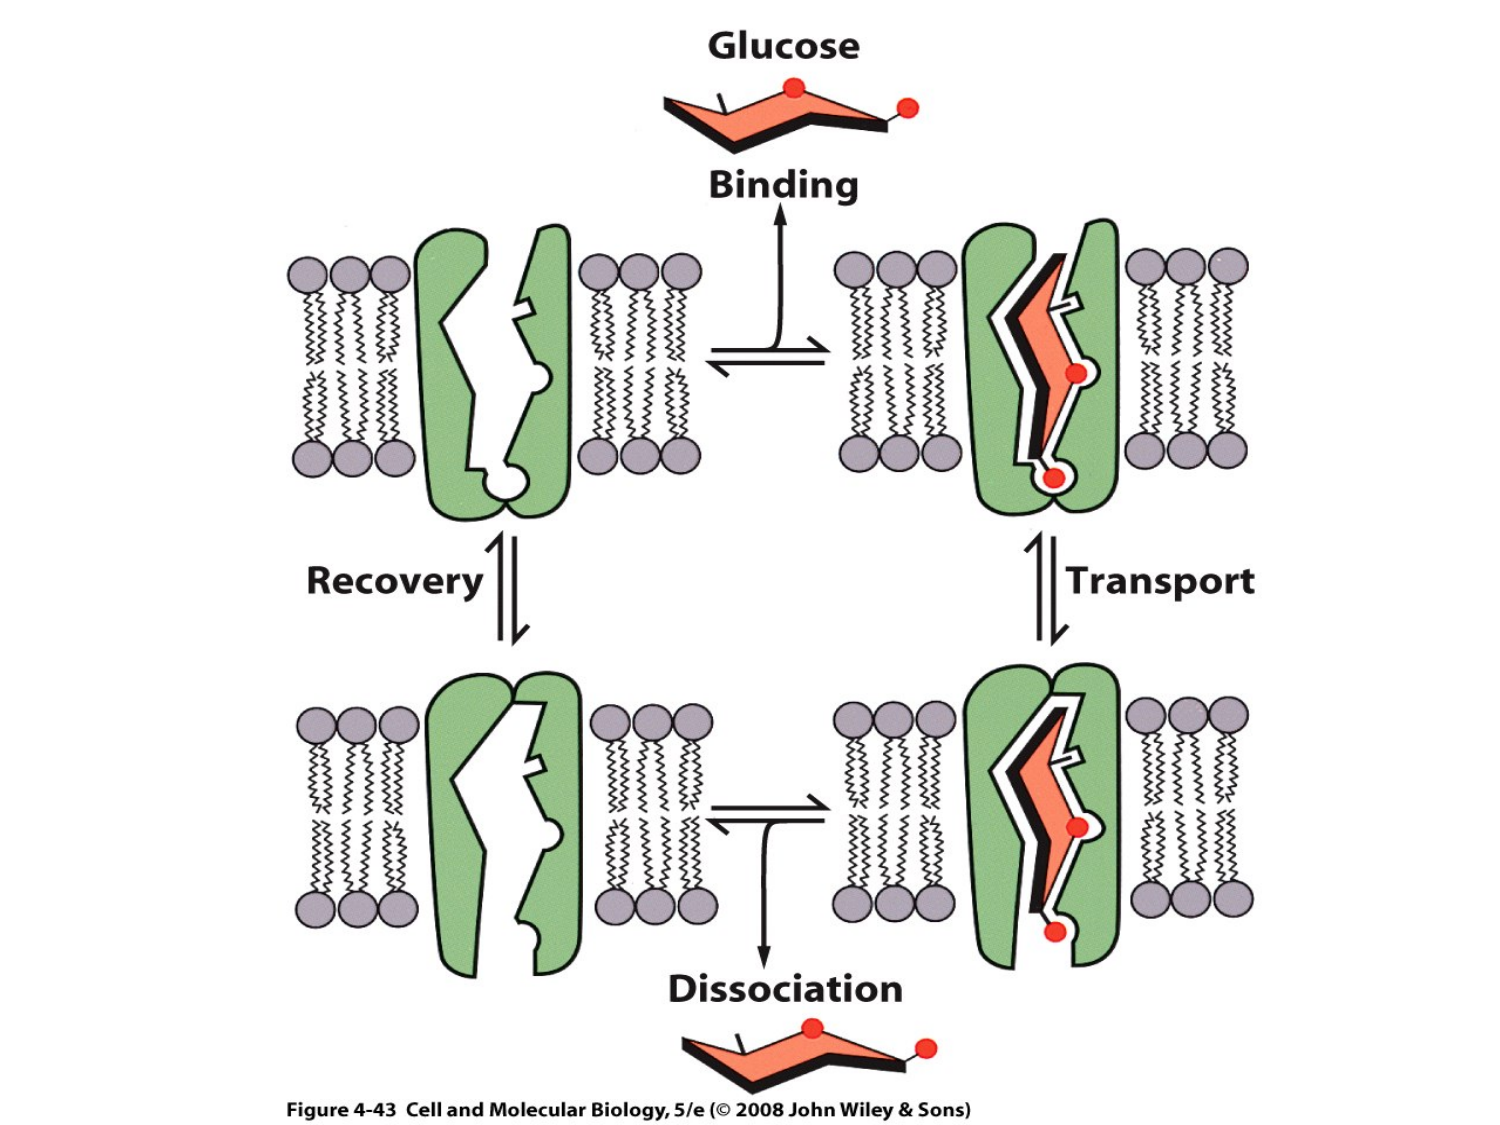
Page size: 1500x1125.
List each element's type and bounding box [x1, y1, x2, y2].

picture [277, 20, 1270, 1125]
